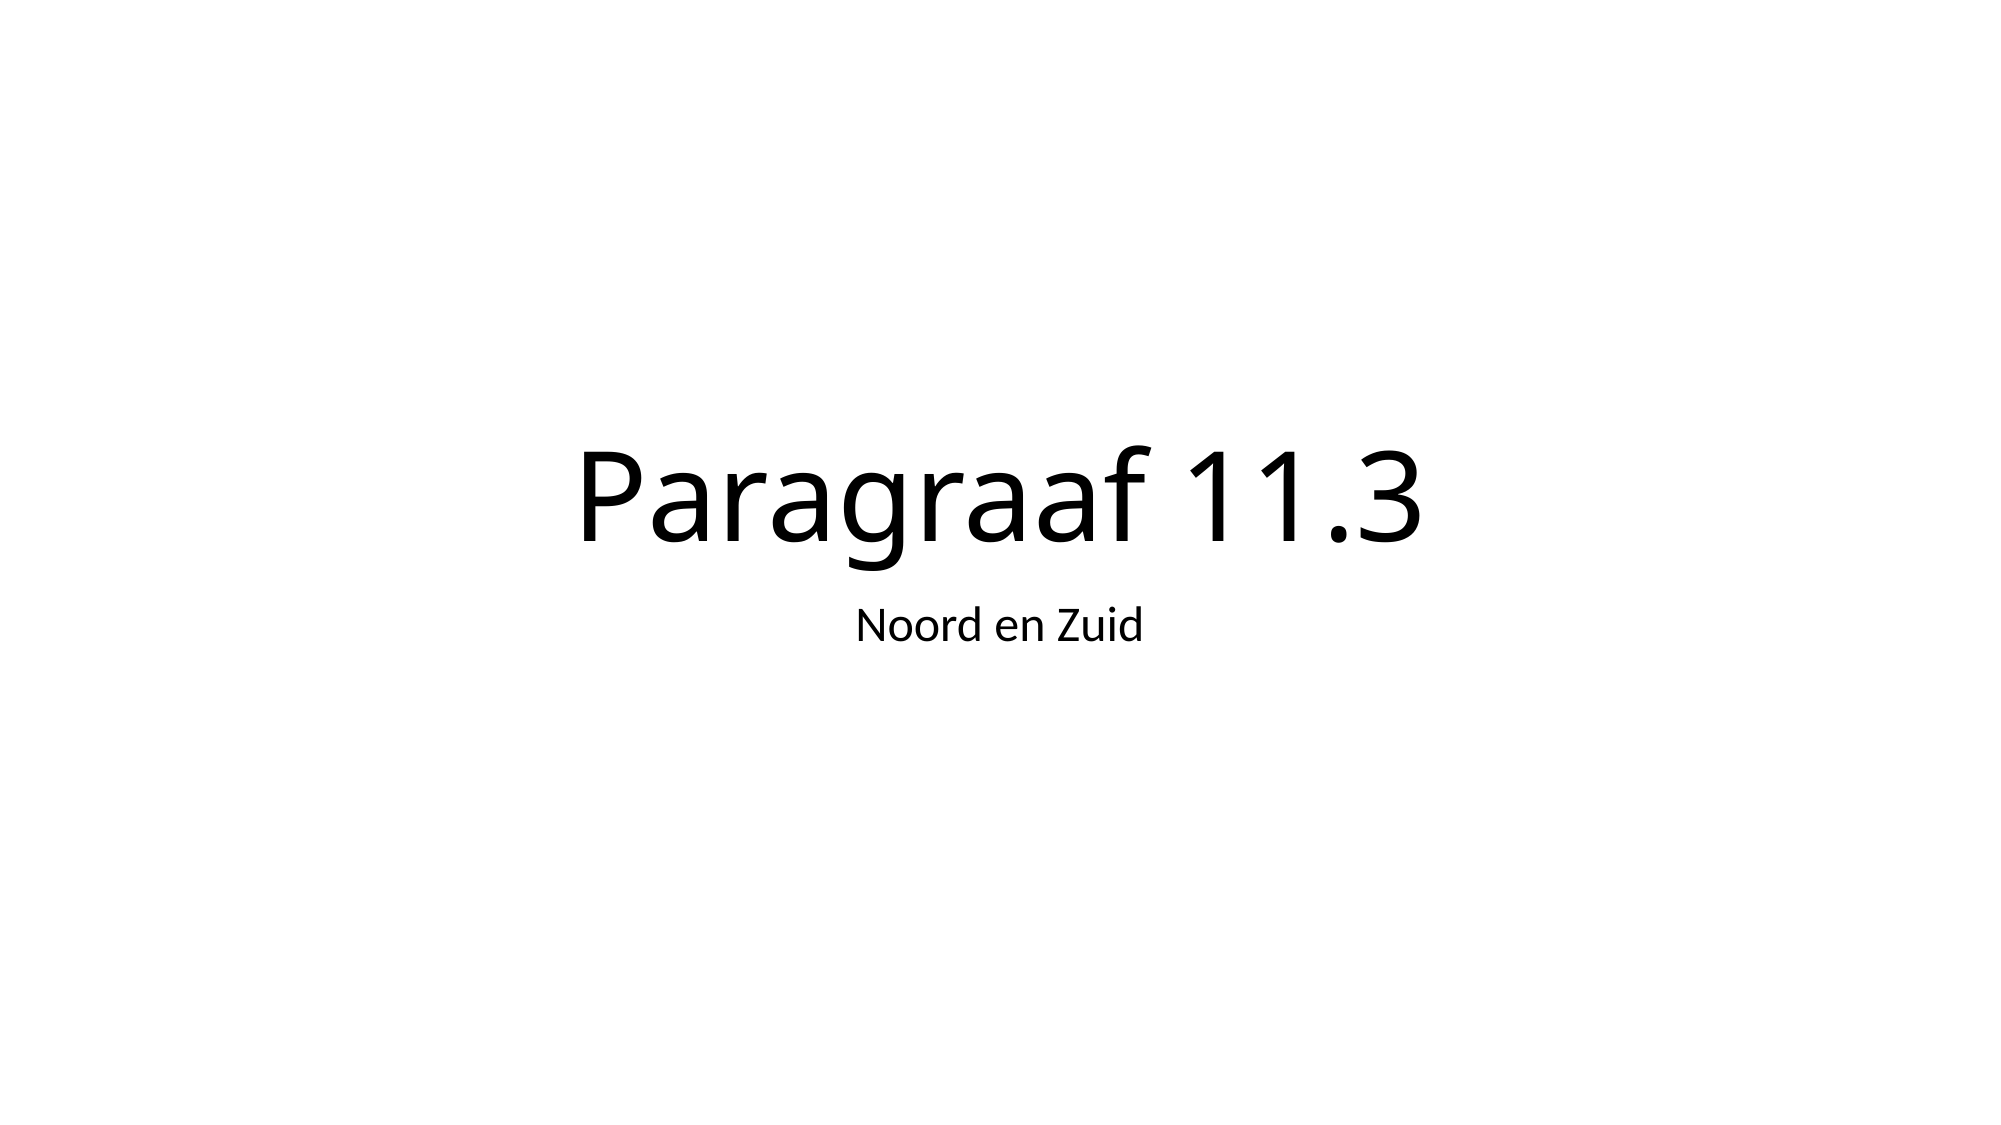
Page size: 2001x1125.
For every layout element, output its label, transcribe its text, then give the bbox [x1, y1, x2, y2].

subtitle Noord en Zuid [249, 590, 1750, 863]
title Paragraaf 11.3 [249, 184, 1750, 576]
